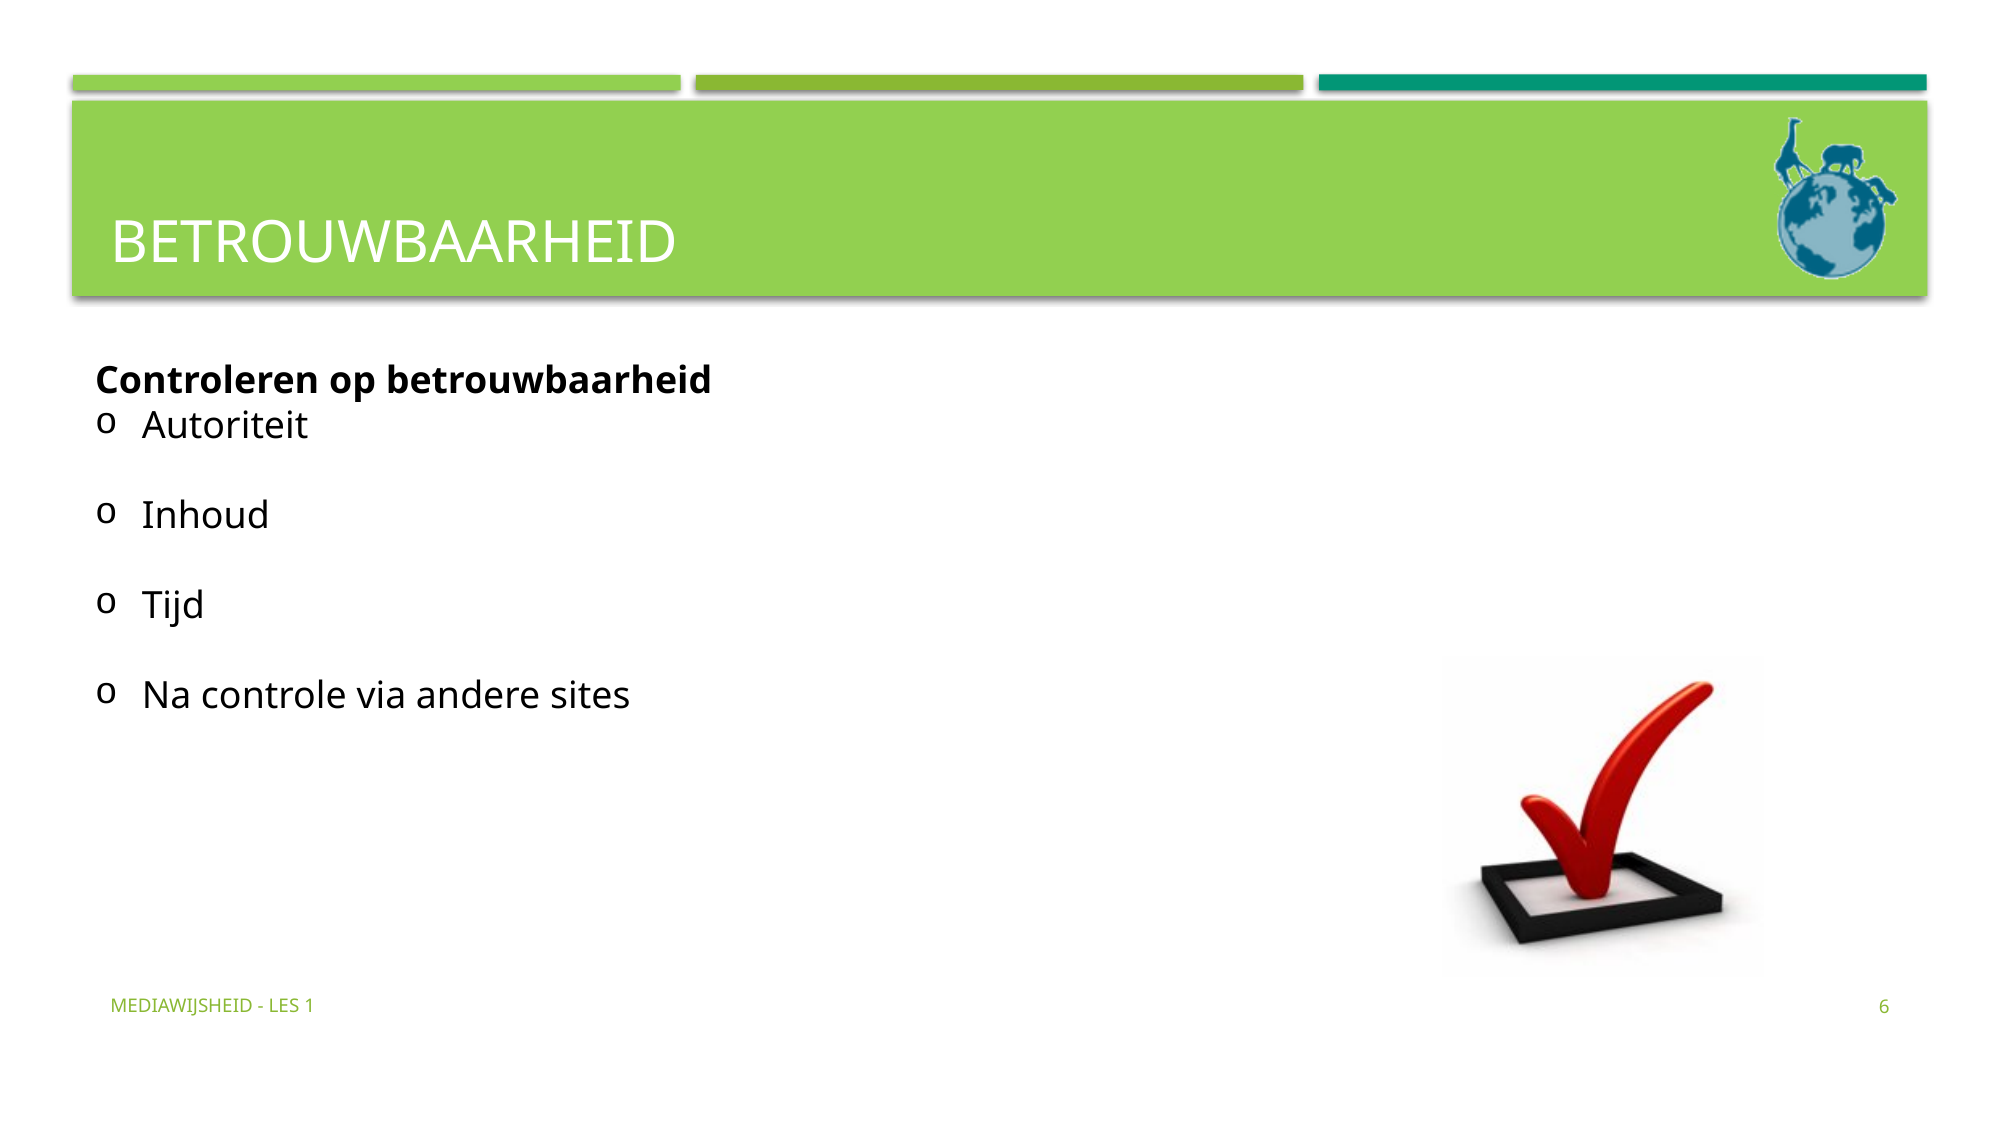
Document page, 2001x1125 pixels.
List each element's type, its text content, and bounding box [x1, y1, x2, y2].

slide_number 6 [1732, 977, 1905, 1037]
text_box Controleren op betrouwbaarheid Autoriteit Inhoud Tijd Na controle via andere sites [80, 348, 1921, 724]
footer Mediawijsheid - Les 1 [95, 976, 1230, 1037]
picture [1752, 102, 1921, 282]
title Betrouwbaarheid [95, 115, 1747, 282]
picture [1442, 656, 1765, 977]
